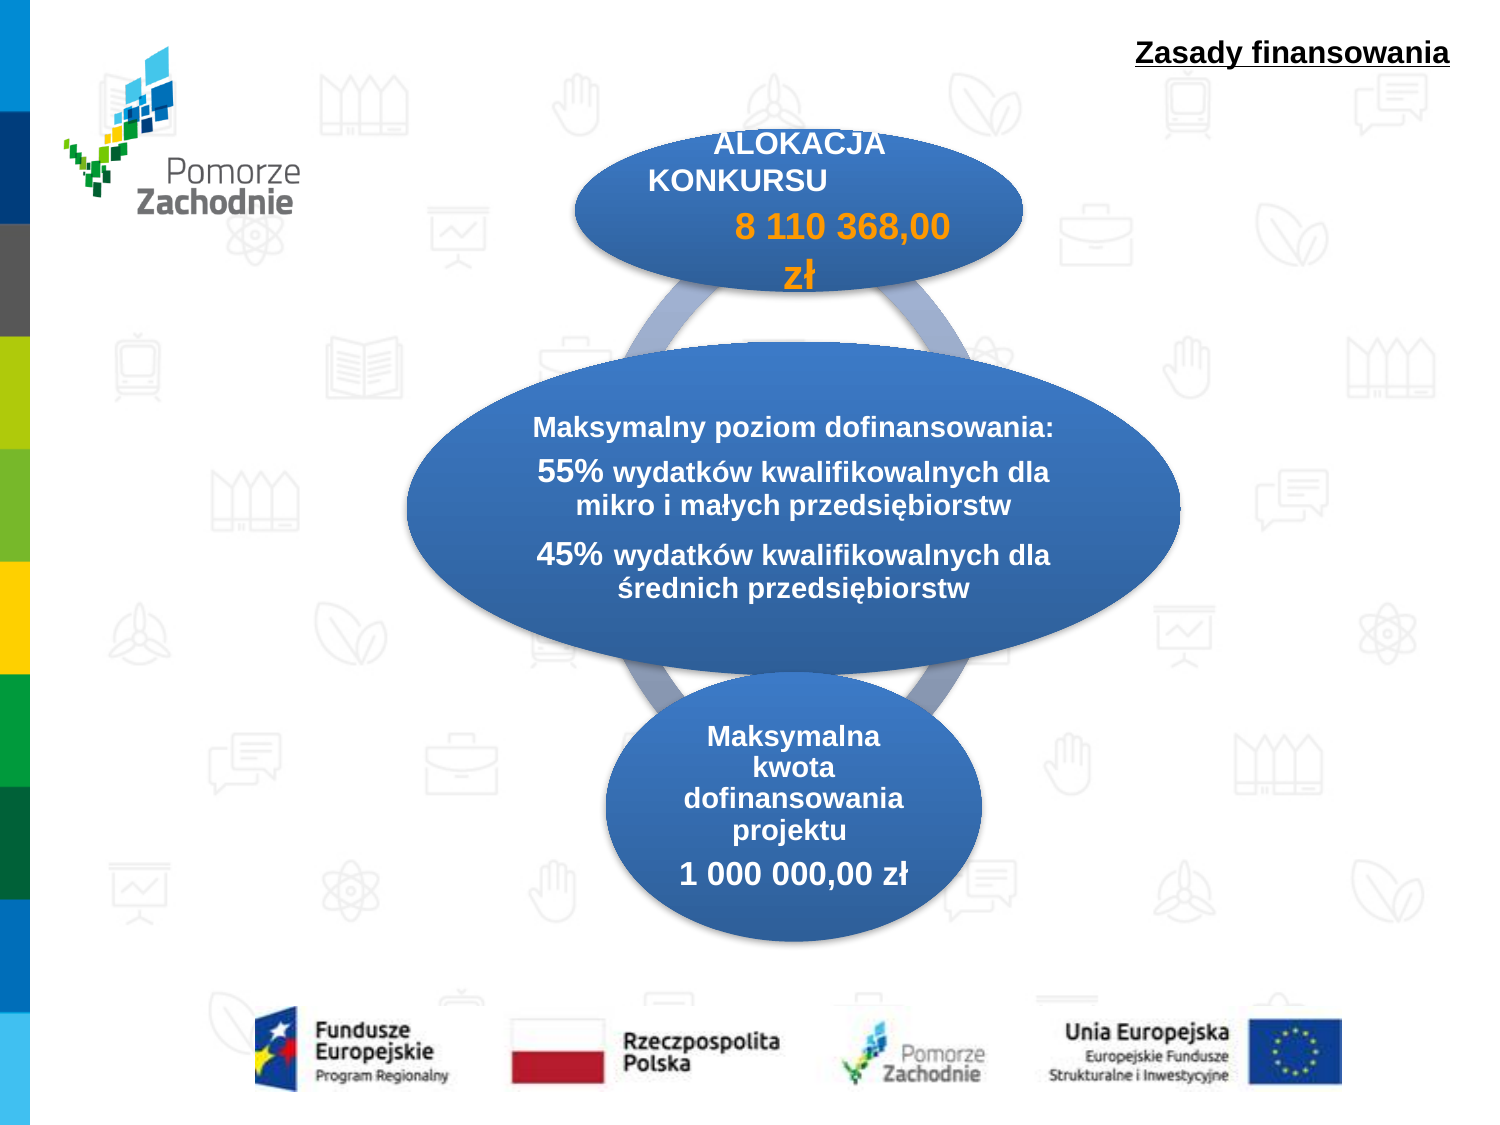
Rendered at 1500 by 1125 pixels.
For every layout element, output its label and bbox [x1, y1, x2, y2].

text_box [221, 129, 1406, 988]
picture [0, 1, 1500, 1125]
